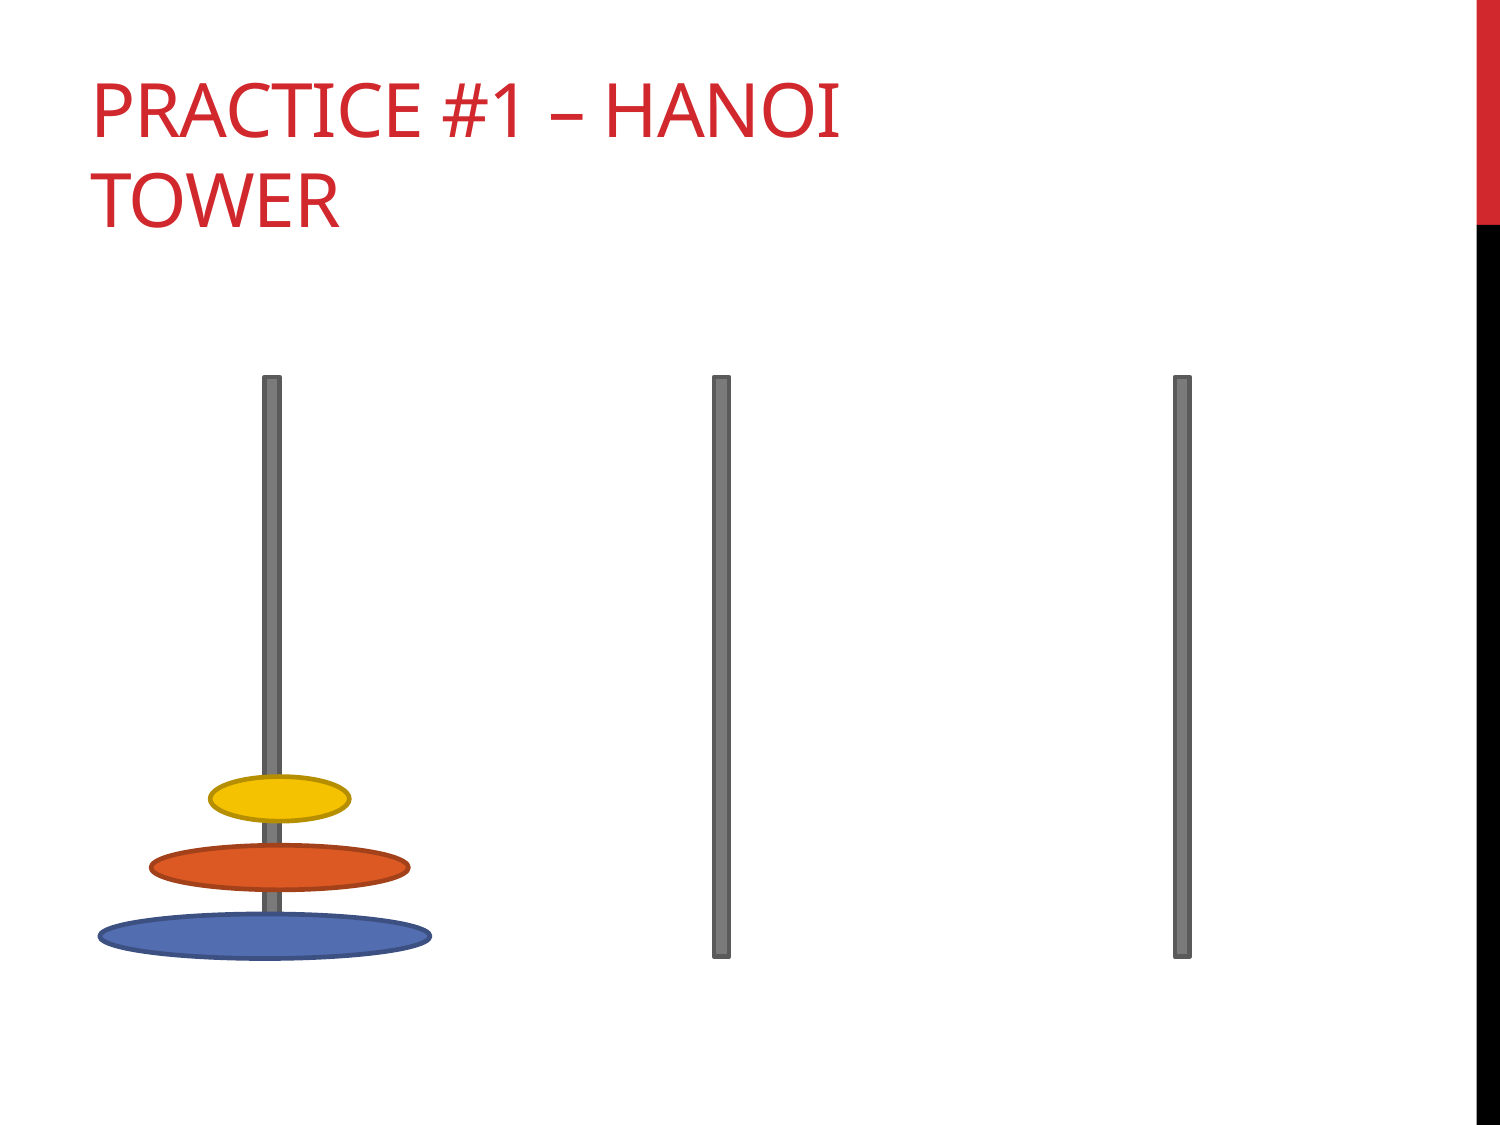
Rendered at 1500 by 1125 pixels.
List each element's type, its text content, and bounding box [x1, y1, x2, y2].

text_box [262, 892, 282, 911]
text_box [262, 823, 282, 843]
text_box [97, 911, 433, 961]
text_box [207, 774, 352, 824]
title Practice #1 – Hanoi Tower [75, 25, 1025, 250]
text_box [262, 375, 282, 774]
text_box [712, 375, 731, 959]
text_box [148, 842, 411, 893]
text_box [1173, 375, 1192, 959]
